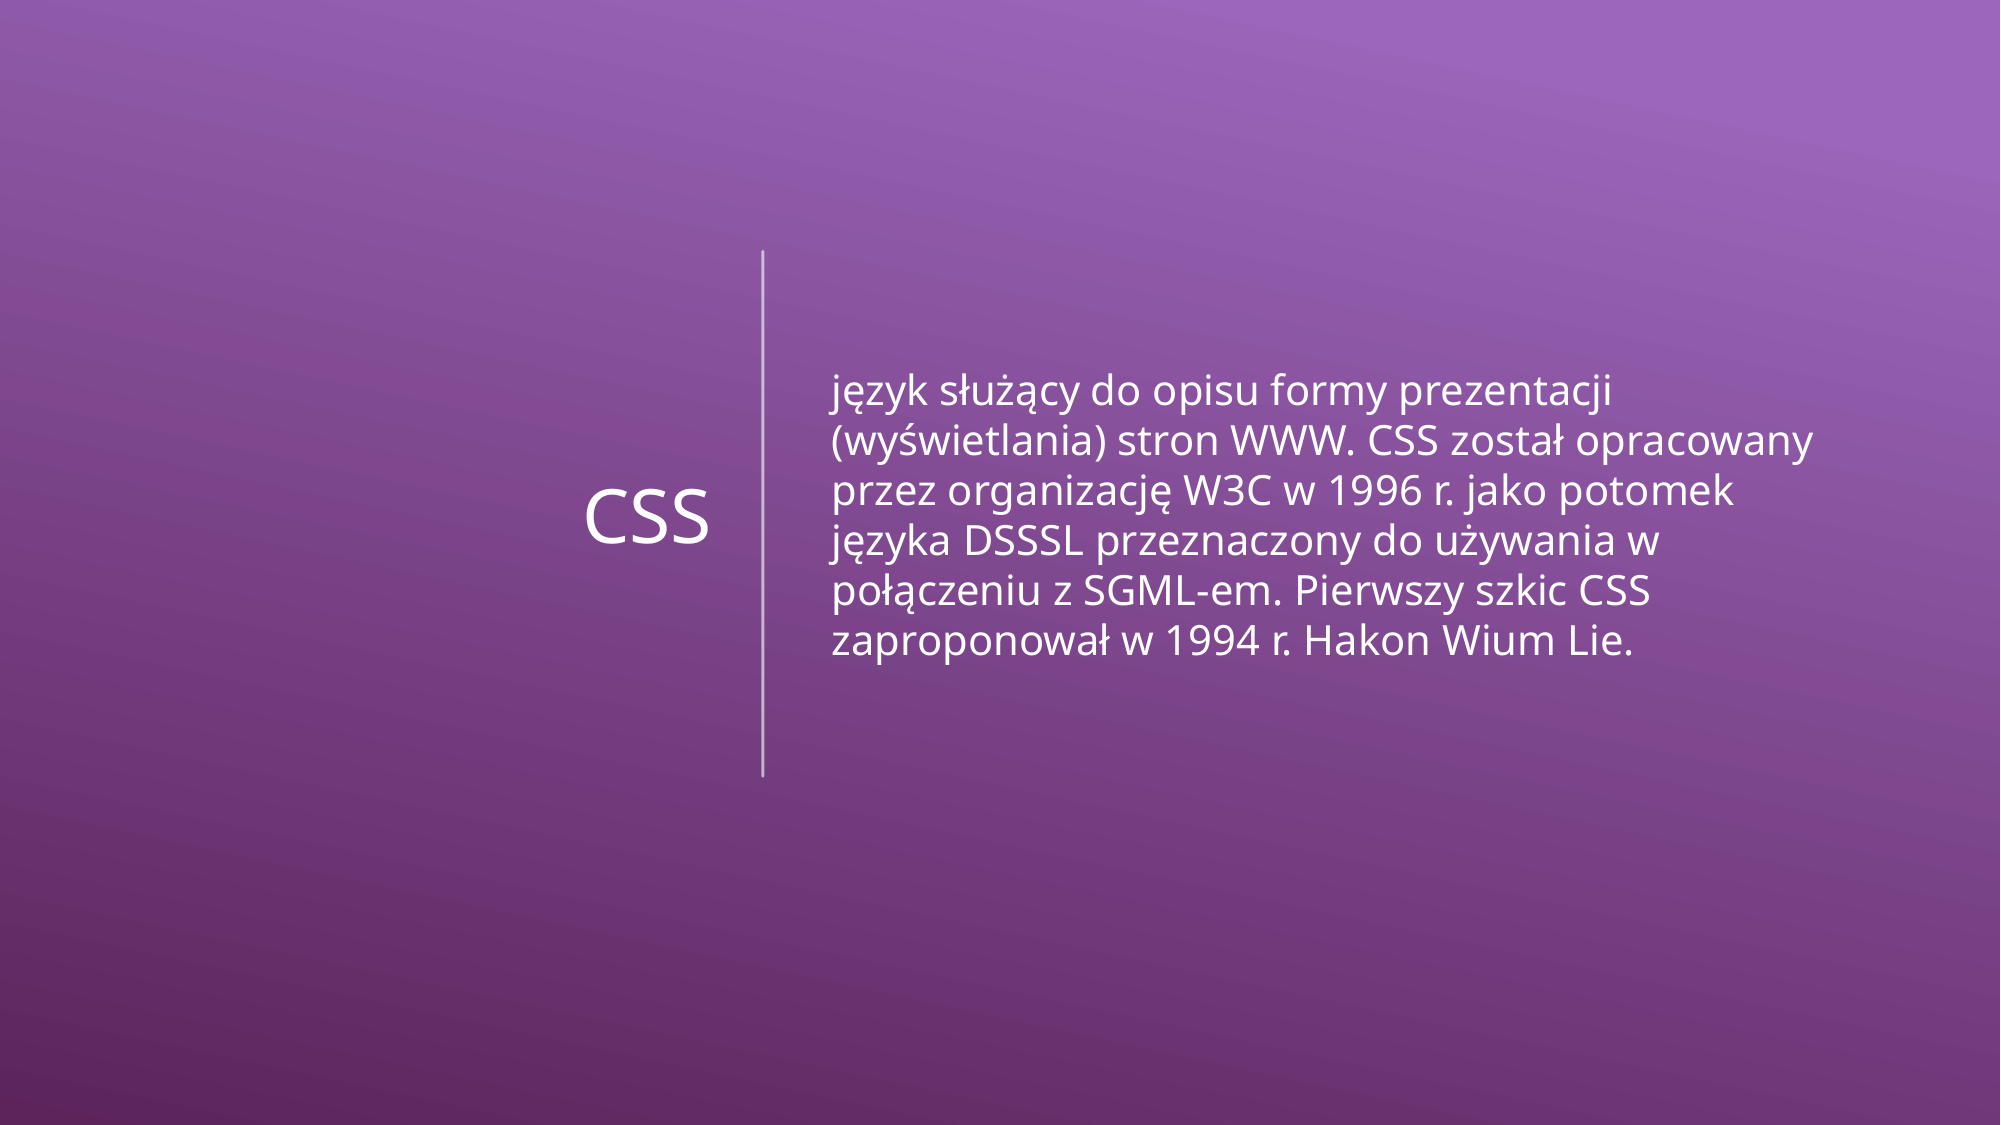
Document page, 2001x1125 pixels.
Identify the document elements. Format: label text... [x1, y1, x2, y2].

list język służący do opisu formy prezentacji (wyświetlania) stron WWW. CSS został opracowany przez organizację W3C w 1996 r. jako potomek języka DSSSL przeznaczony do używania w połączeniu z SGML-em. Pierwszy szkic CSS zaproponował w 1994 r. Hakon Wium Lie. [816, 112, 1849, 915]
text_box [0, 0, 2000, 1125]
title CSS [112, 112, 727, 915]
